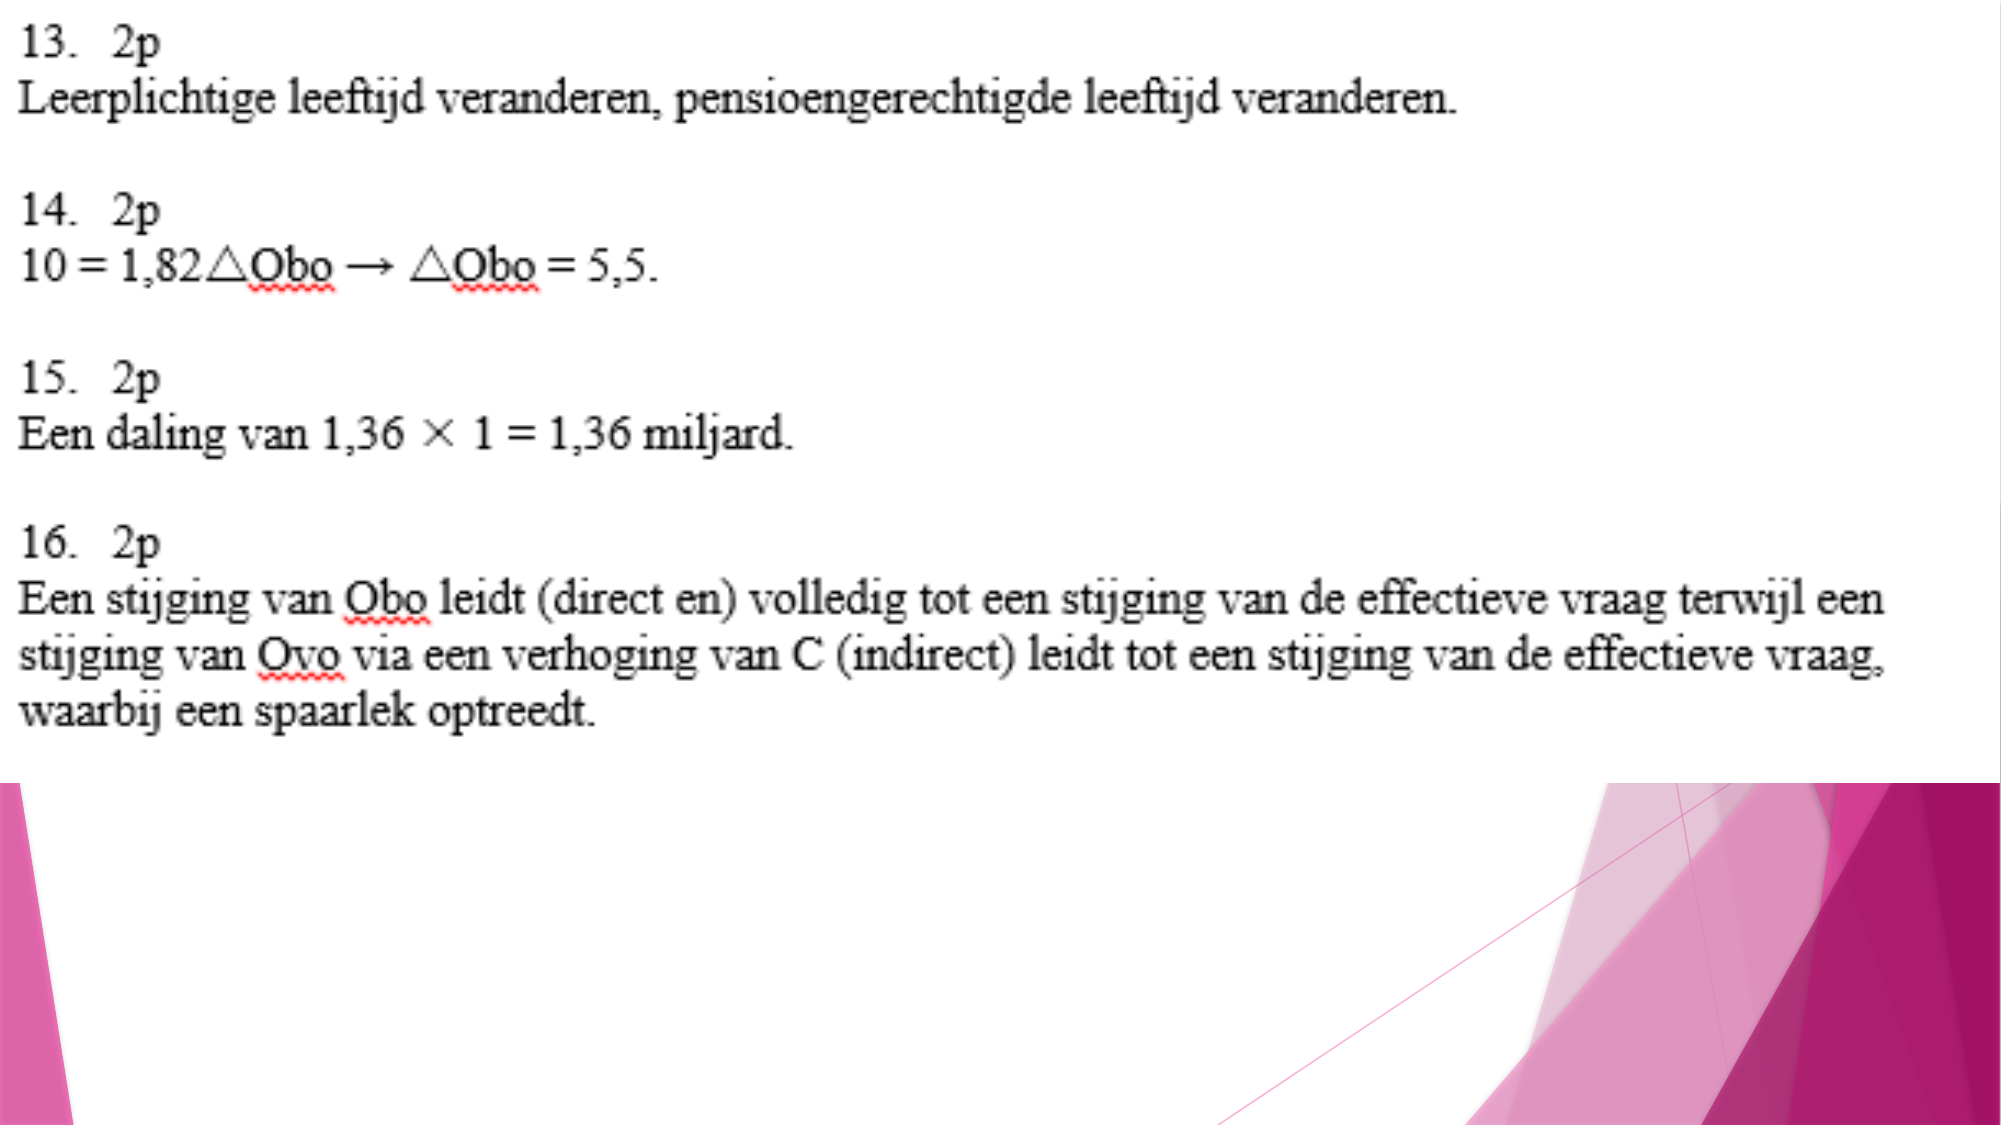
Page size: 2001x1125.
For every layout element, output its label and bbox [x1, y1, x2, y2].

picture [0, 0, 2000, 784]
